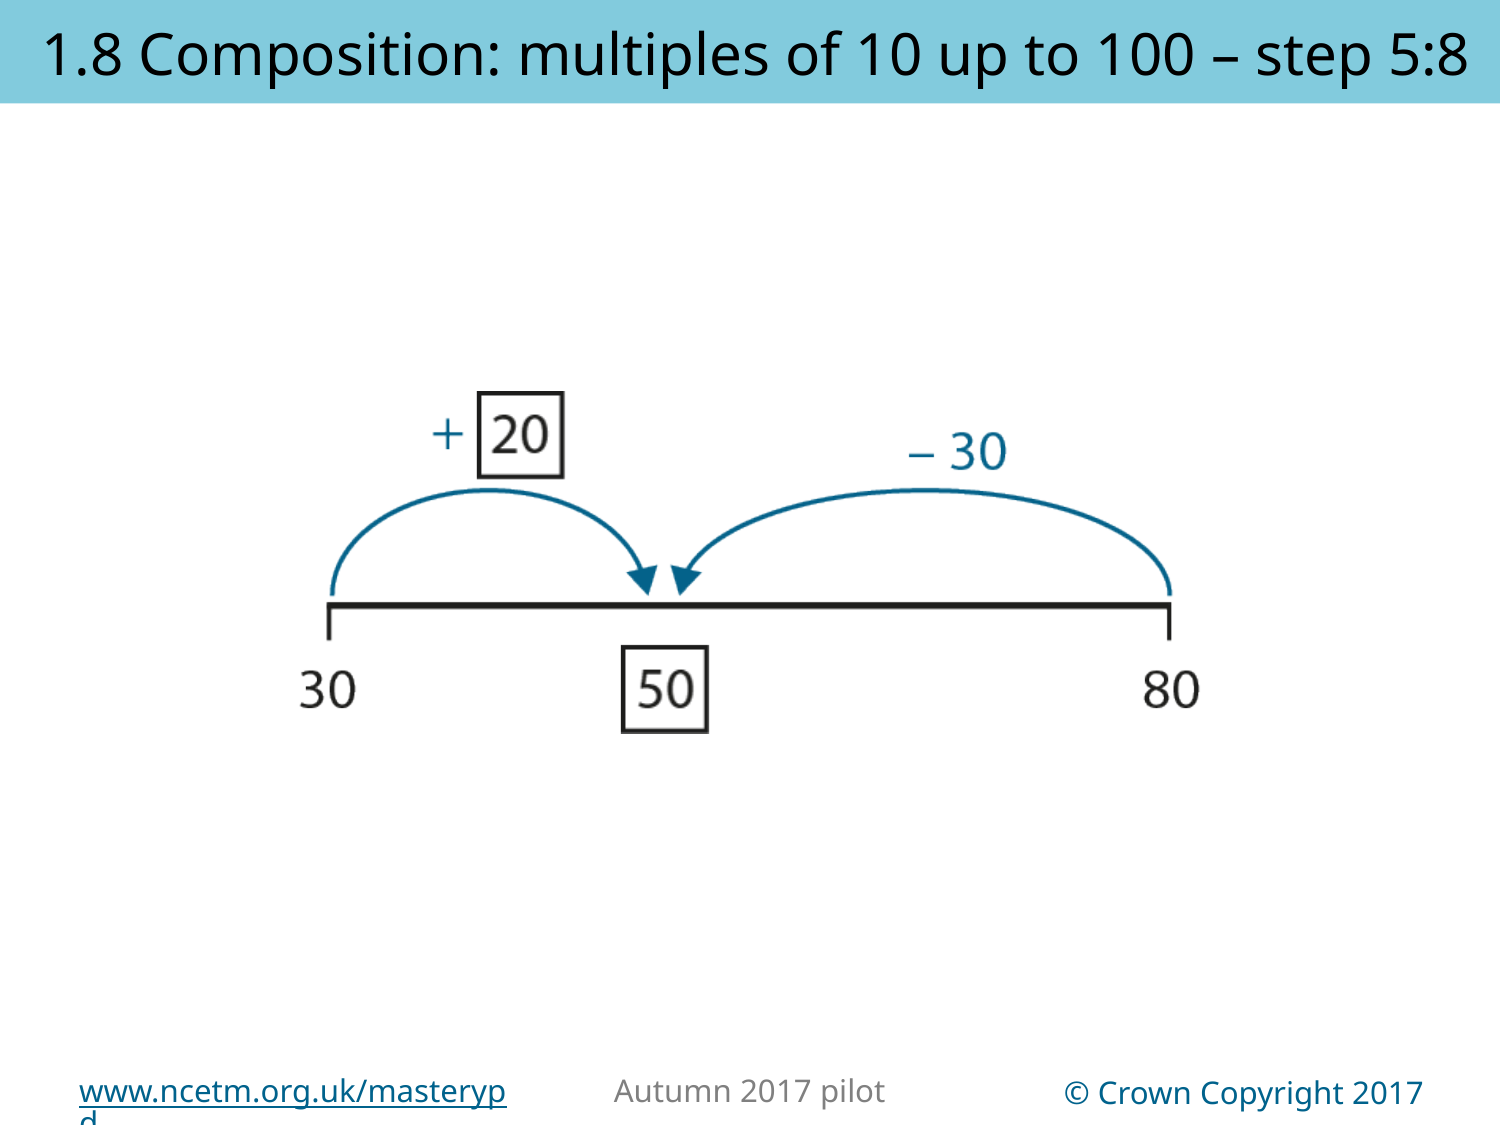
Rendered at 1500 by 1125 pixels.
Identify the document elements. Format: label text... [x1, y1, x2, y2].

list 1.8 Composition: multiples of 10 up to 100 – step 5:8 [0, 0, 1500, 104]
picture [298, 391, 1202, 734]
